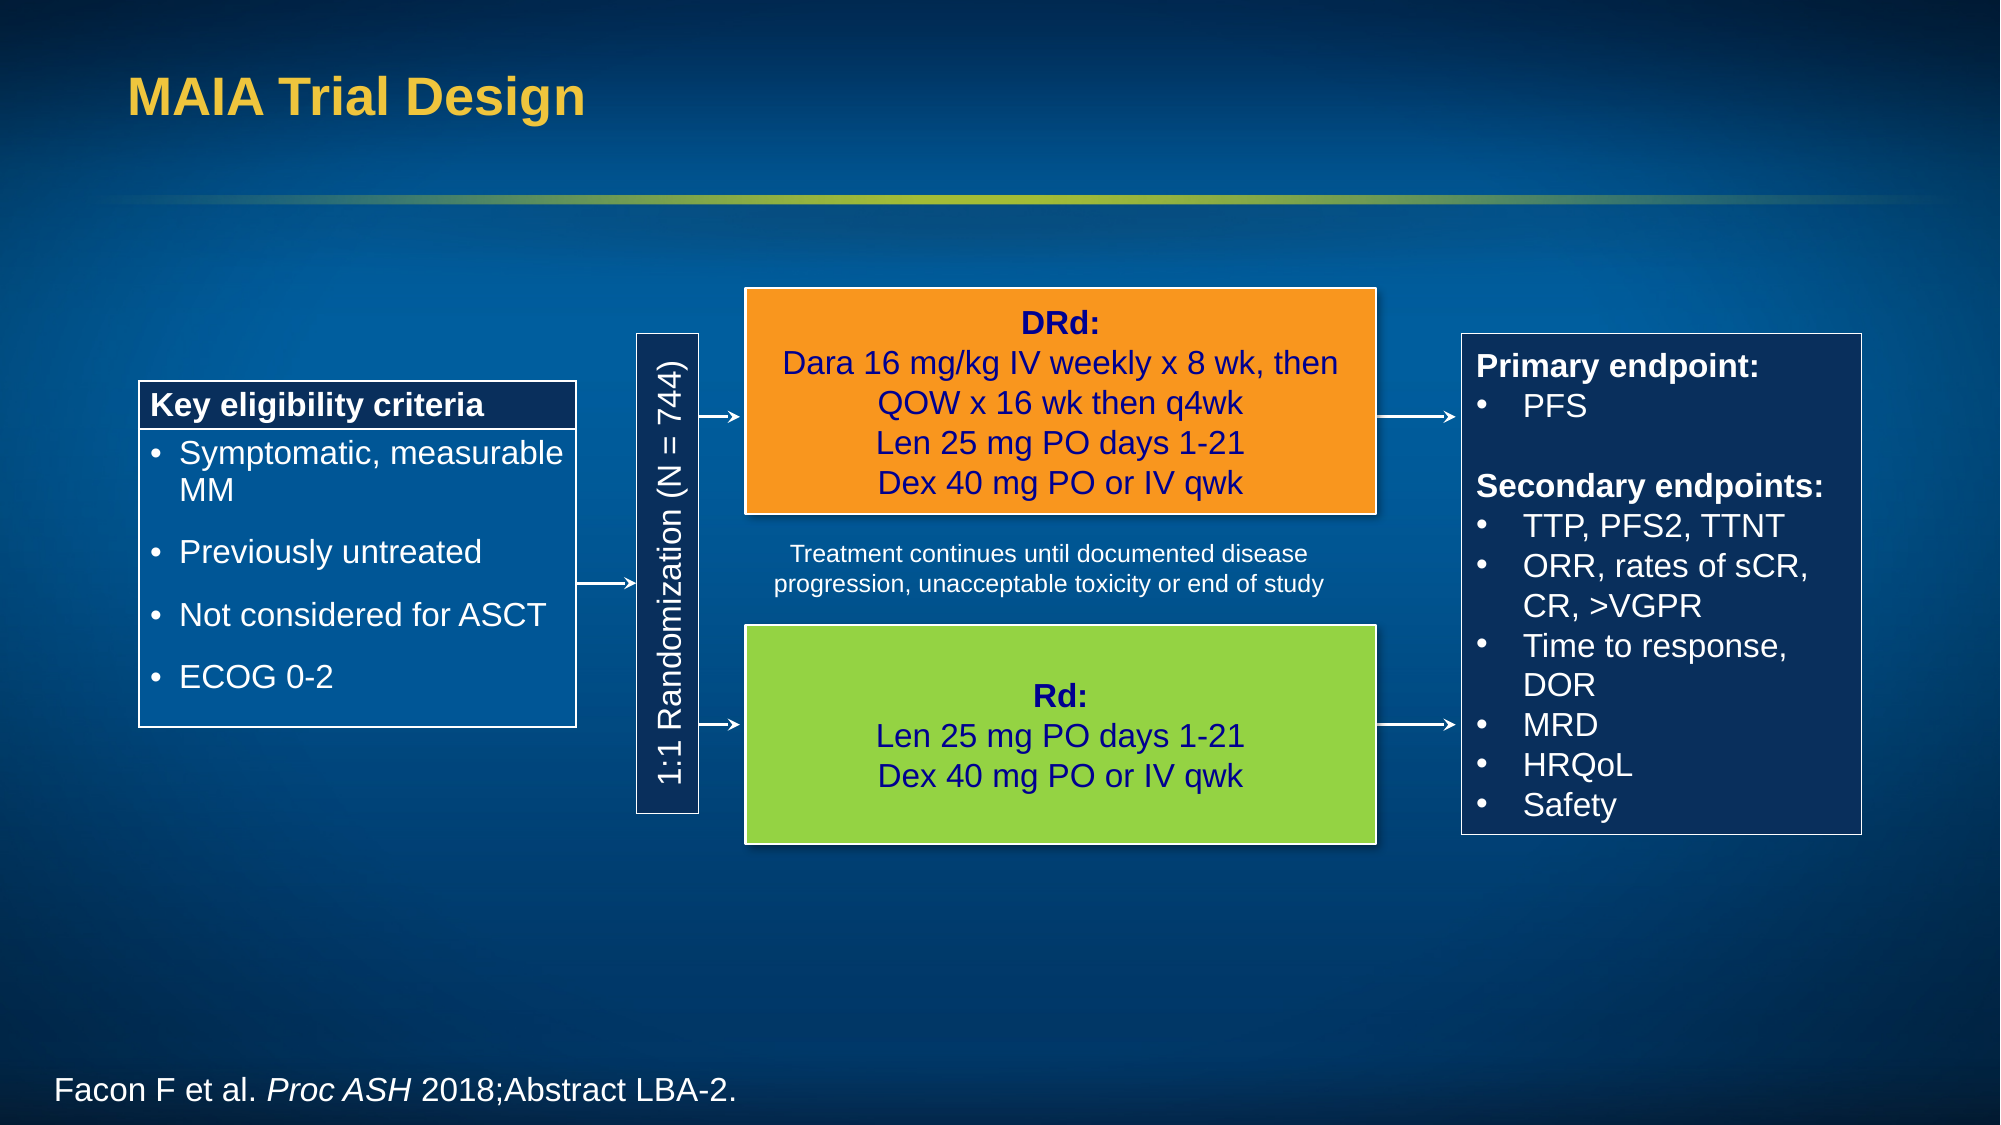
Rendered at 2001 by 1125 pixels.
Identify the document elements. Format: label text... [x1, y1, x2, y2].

text_box 1:1 Randomization (N = 744) [636, 333, 699, 814]
picture [0, 0, 2000, 1125]
text_box DRd: Dara 16 mg/kg IV weekly x 8 wk, then QOW x 16 wk then q4wk Len 25 mg PO days 1-21 Dex 40 mg PO or IV qwk [745, 288, 1377, 515]
text_box Facon F et al. Proc ASH 2018;Abstract LBA-2. [23, 1043, 1824, 1123]
text_box Treatment continues until documented disease progression, unacceptable toxicity or end of study [758, 530, 1292, 605]
text_box MAIA Trial Design [112, 0, 1850, 188]
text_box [1297, 416, 1456, 725]
table_cell Symptomatic, measurable MM Previously untreated Not considered for ASCT ECOG 0-2 [140, 430, 575, 726]
text_box Primary endpoint: PFS Secondary endpoints: TTP, PFS2, TTNT ORR, rates of sCR, CR, >VGPR Time to response, DOR MRD HRQoL Safety [1461, 333, 1862, 835]
table_header Key eligibility criteria [140, 382, 575, 428]
text_box Rd: Len 25 mg PO days 1-21 Dex 40 mg PO or IV qwk [745, 624, 1377, 845]
